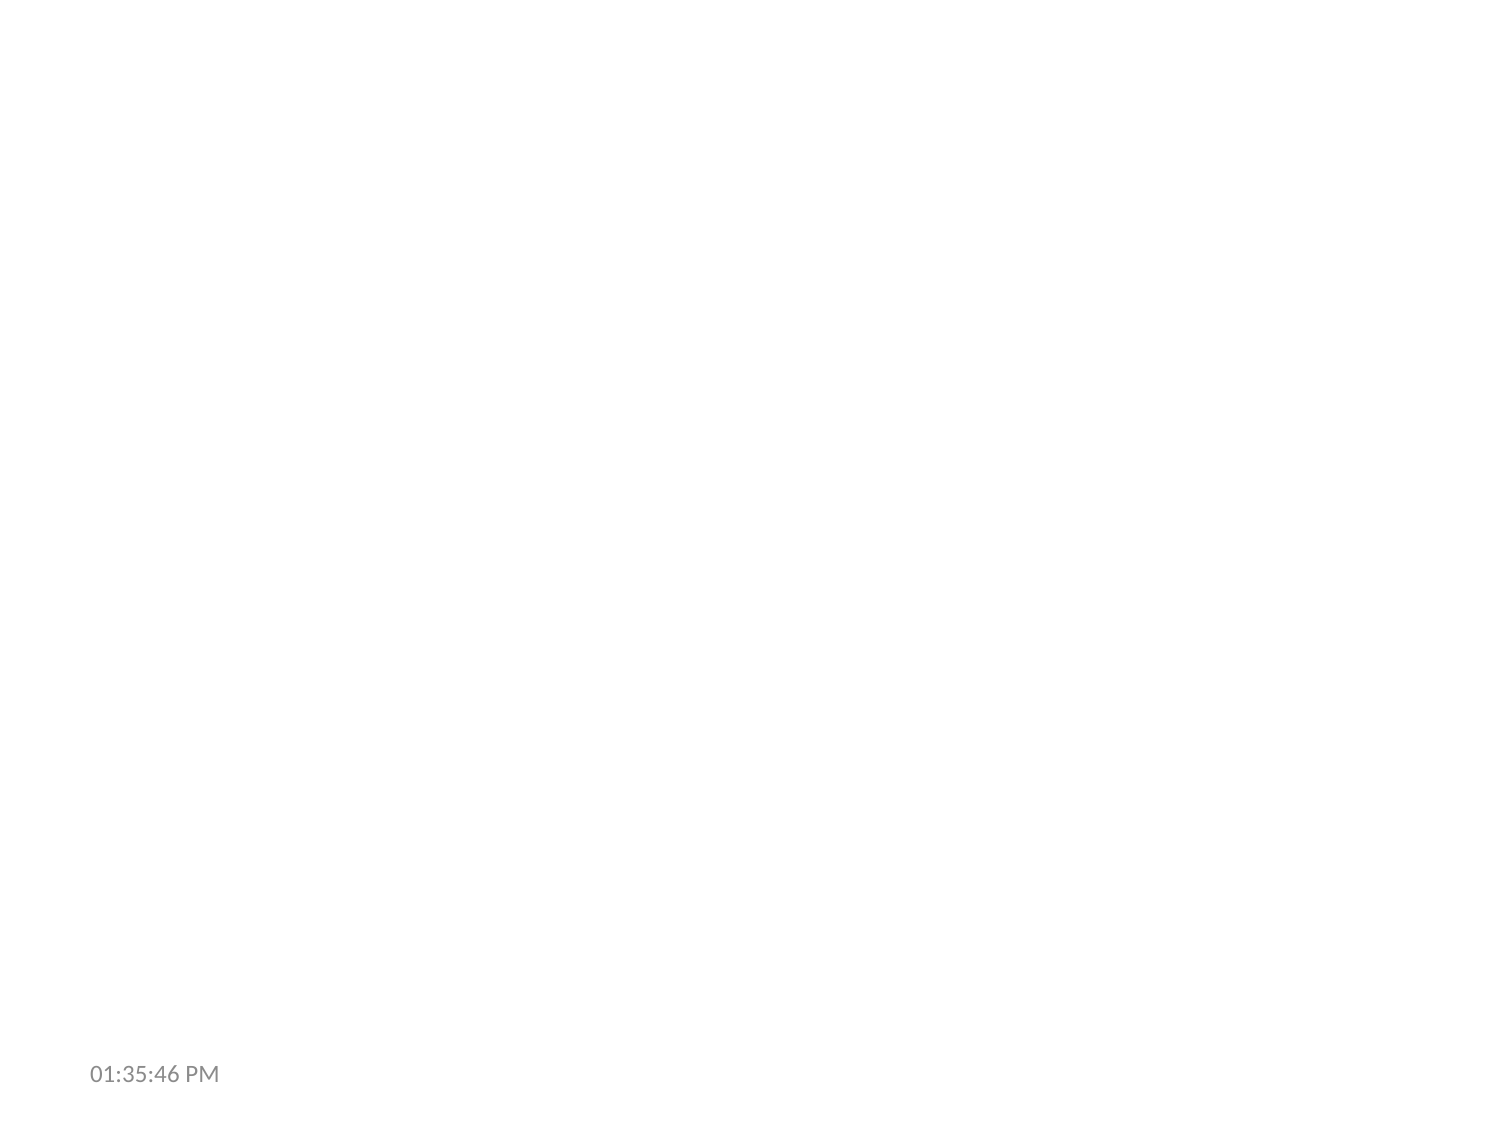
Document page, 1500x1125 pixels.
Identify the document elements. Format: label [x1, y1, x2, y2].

slide_number [75, 1042, 425, 1103]
